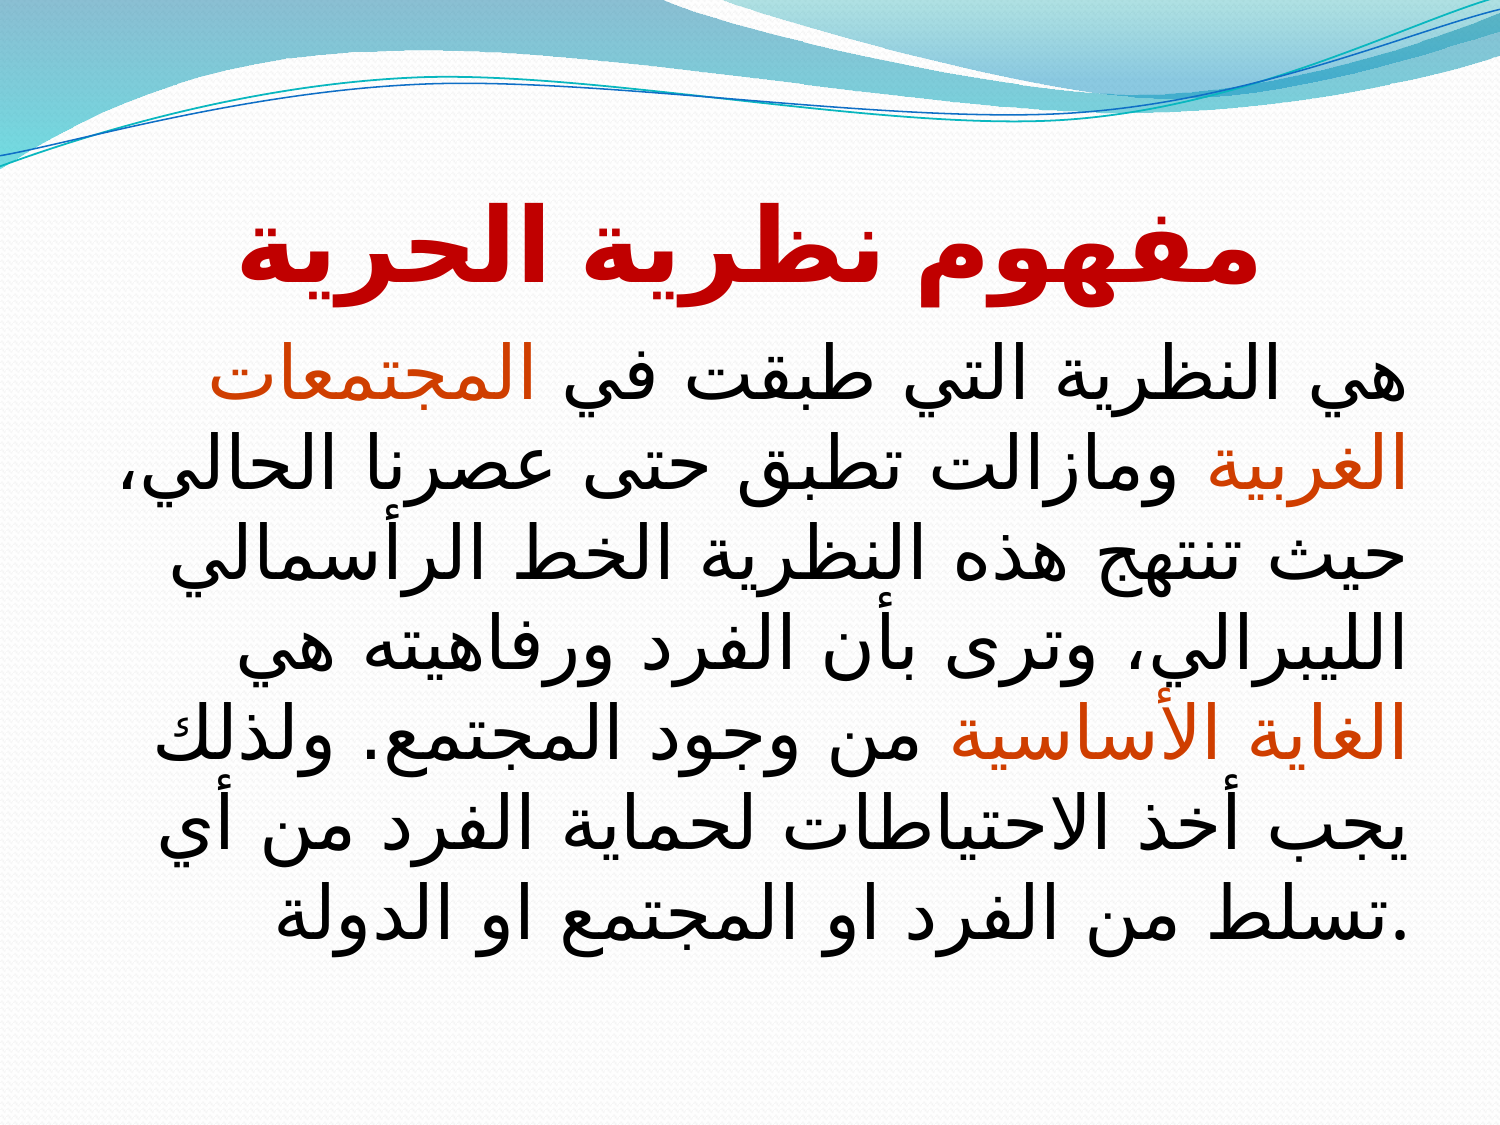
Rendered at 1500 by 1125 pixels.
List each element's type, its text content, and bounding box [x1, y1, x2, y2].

list هي النظرية التي طبقت في المجتمعات الغربية ومازالت تطبق حتى عصرنا الحالي، حيث تنتهج هذه النظرية الخط الرأسمالي الليبرالي، وترى بأن الفرد ورفاهيته هي الغاية الأساسية من وجود المجتمع. ولذلك يجب أخذ الاحتياطات لحماية الفرد من أي تسلط من الفرد او المجتمع او الدولة. [75, 317, 1425, 1038]
title مفهوم نظرية الحرية [75, 115, 1425, 303]
